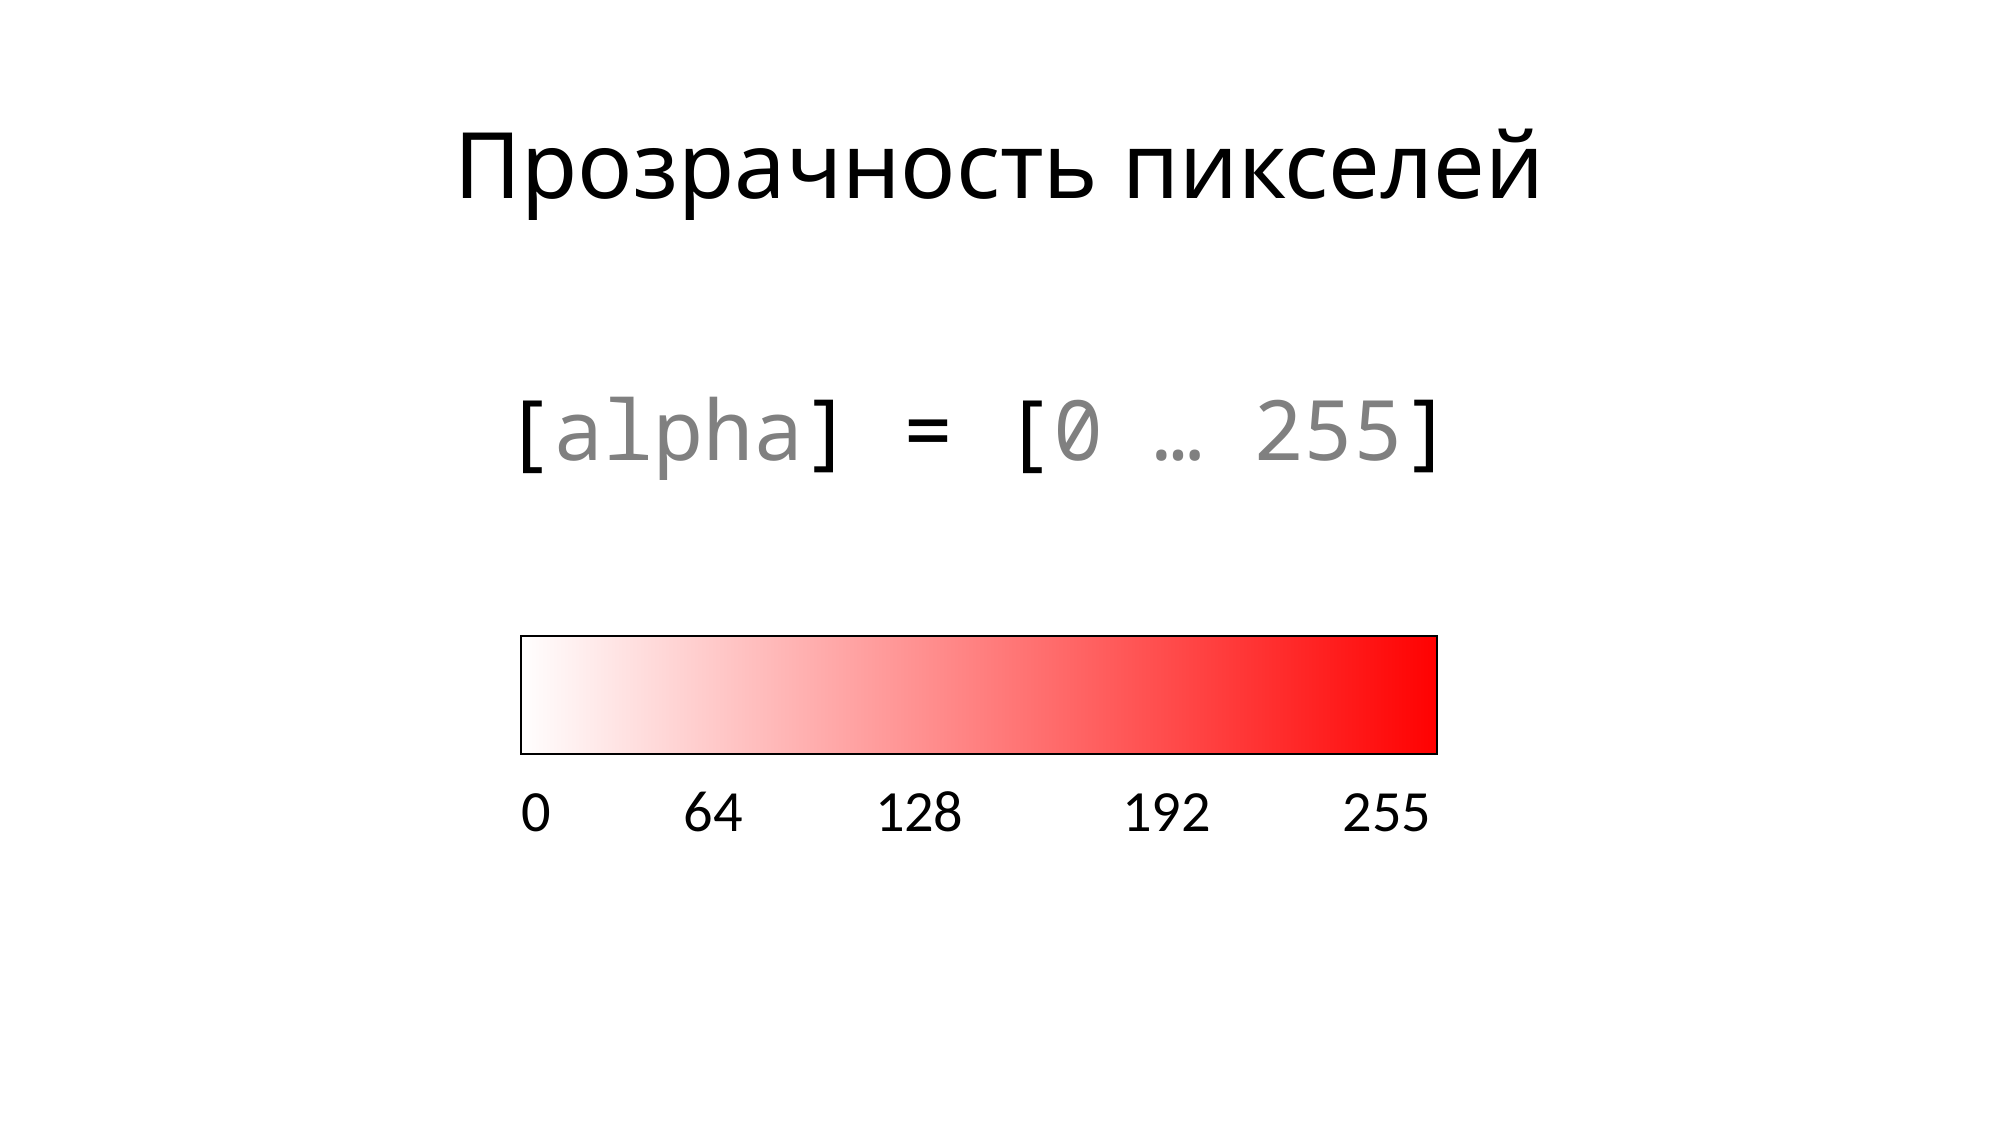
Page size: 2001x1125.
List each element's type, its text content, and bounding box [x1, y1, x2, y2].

list [alpha] = [0 … 255] [317, 380, 1641, 500]
title Прозрачность пикселей [137, 59, 1863, 278]
text_box 0 64 128 192 255 [506, 774, 1478, 857]
text_box [520, 635, 1438, 755]
